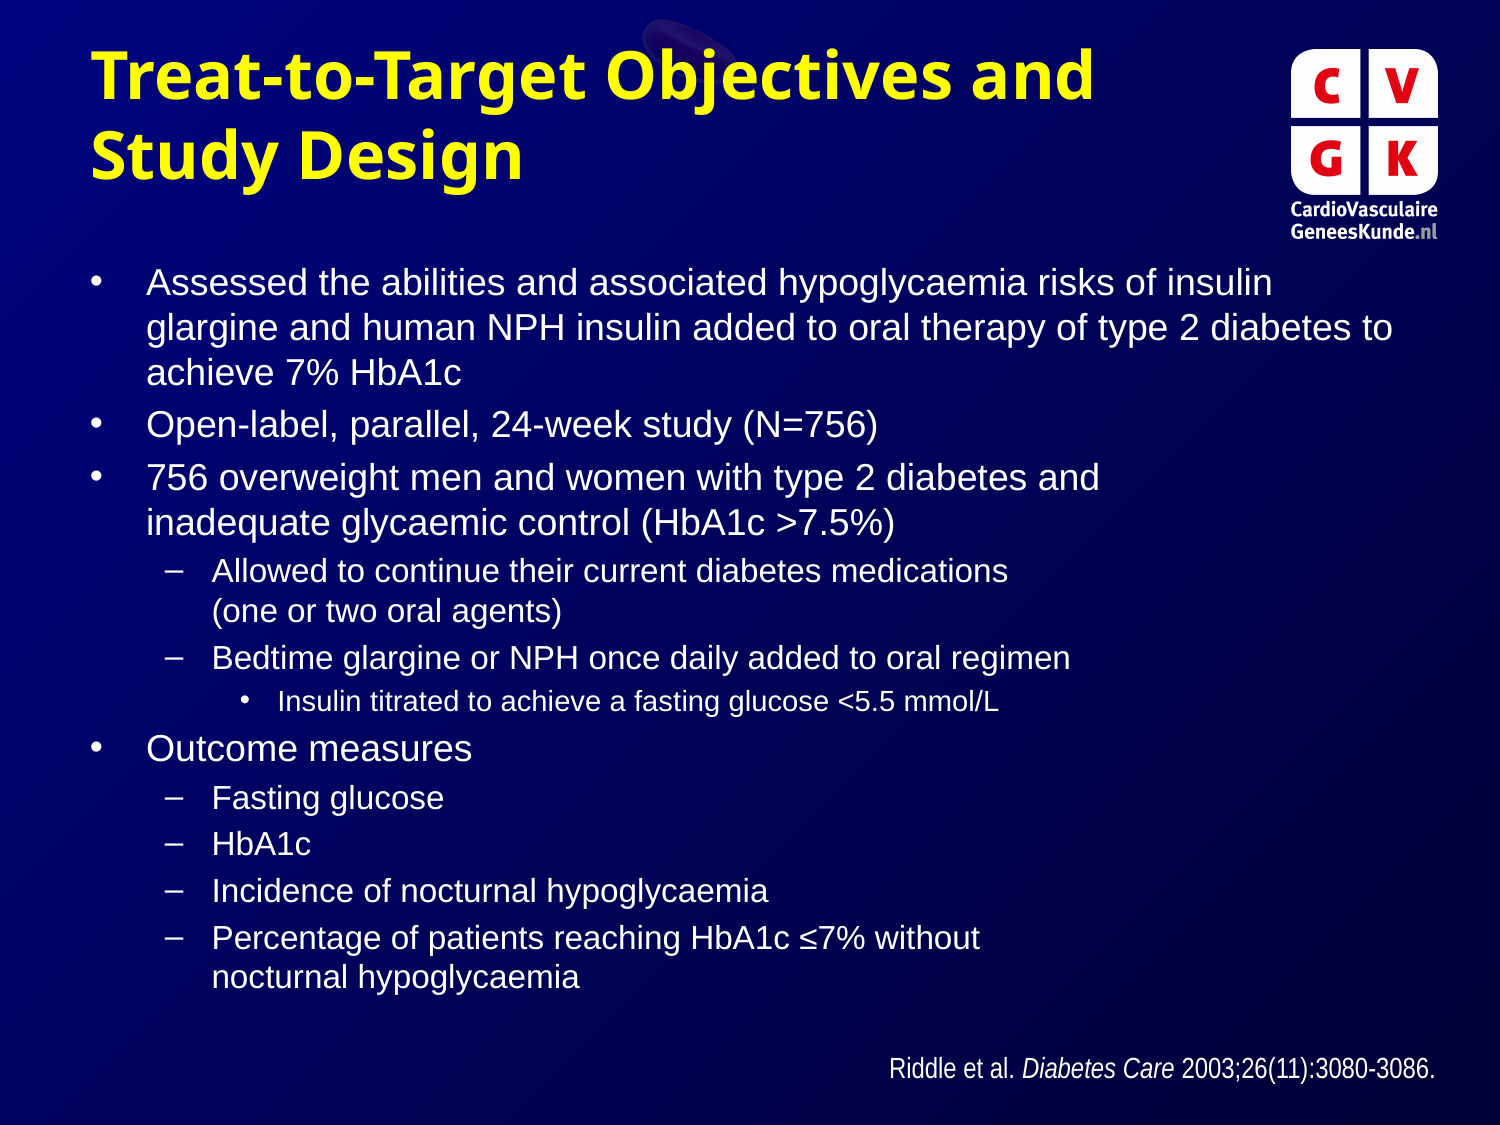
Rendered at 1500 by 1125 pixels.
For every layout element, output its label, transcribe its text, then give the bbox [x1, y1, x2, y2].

picture [1291, 49, 1438, 239]
title Treat-to-Target Objectives and Study Design [75, 25, 1282, 213]
text_box Riddle et al. Diabetes Care 2003;26(11):3080-3086. [874, 1042, 1489, 1093]
list Assessed the abilities and associated hypoglycaemia risks of insulin glargine and human NPH insulin added to oral therapy of type 2 diabetes to achieve 7% HbA1c Open-label, parallel, 24-week study (N=756) 756 overweight men and women with type 2 diabetes and inadequate glycaemic control (HbA1c >7.5%) Allowed to continue their current diabetes medications (one or two oral agents) Bedtime glargine or NPH once daily added to oral regimen Insulin titrated to achieve a fasting glucose <5.5 mmol/L Outcome measures Fasting glucose HbA1c Incidence of nocturnal hypoglycaemia Percentage of patients reaching HbA1c ≤7% without nocturnal hypoglycaemia [75, 250, 1425, 1051]
